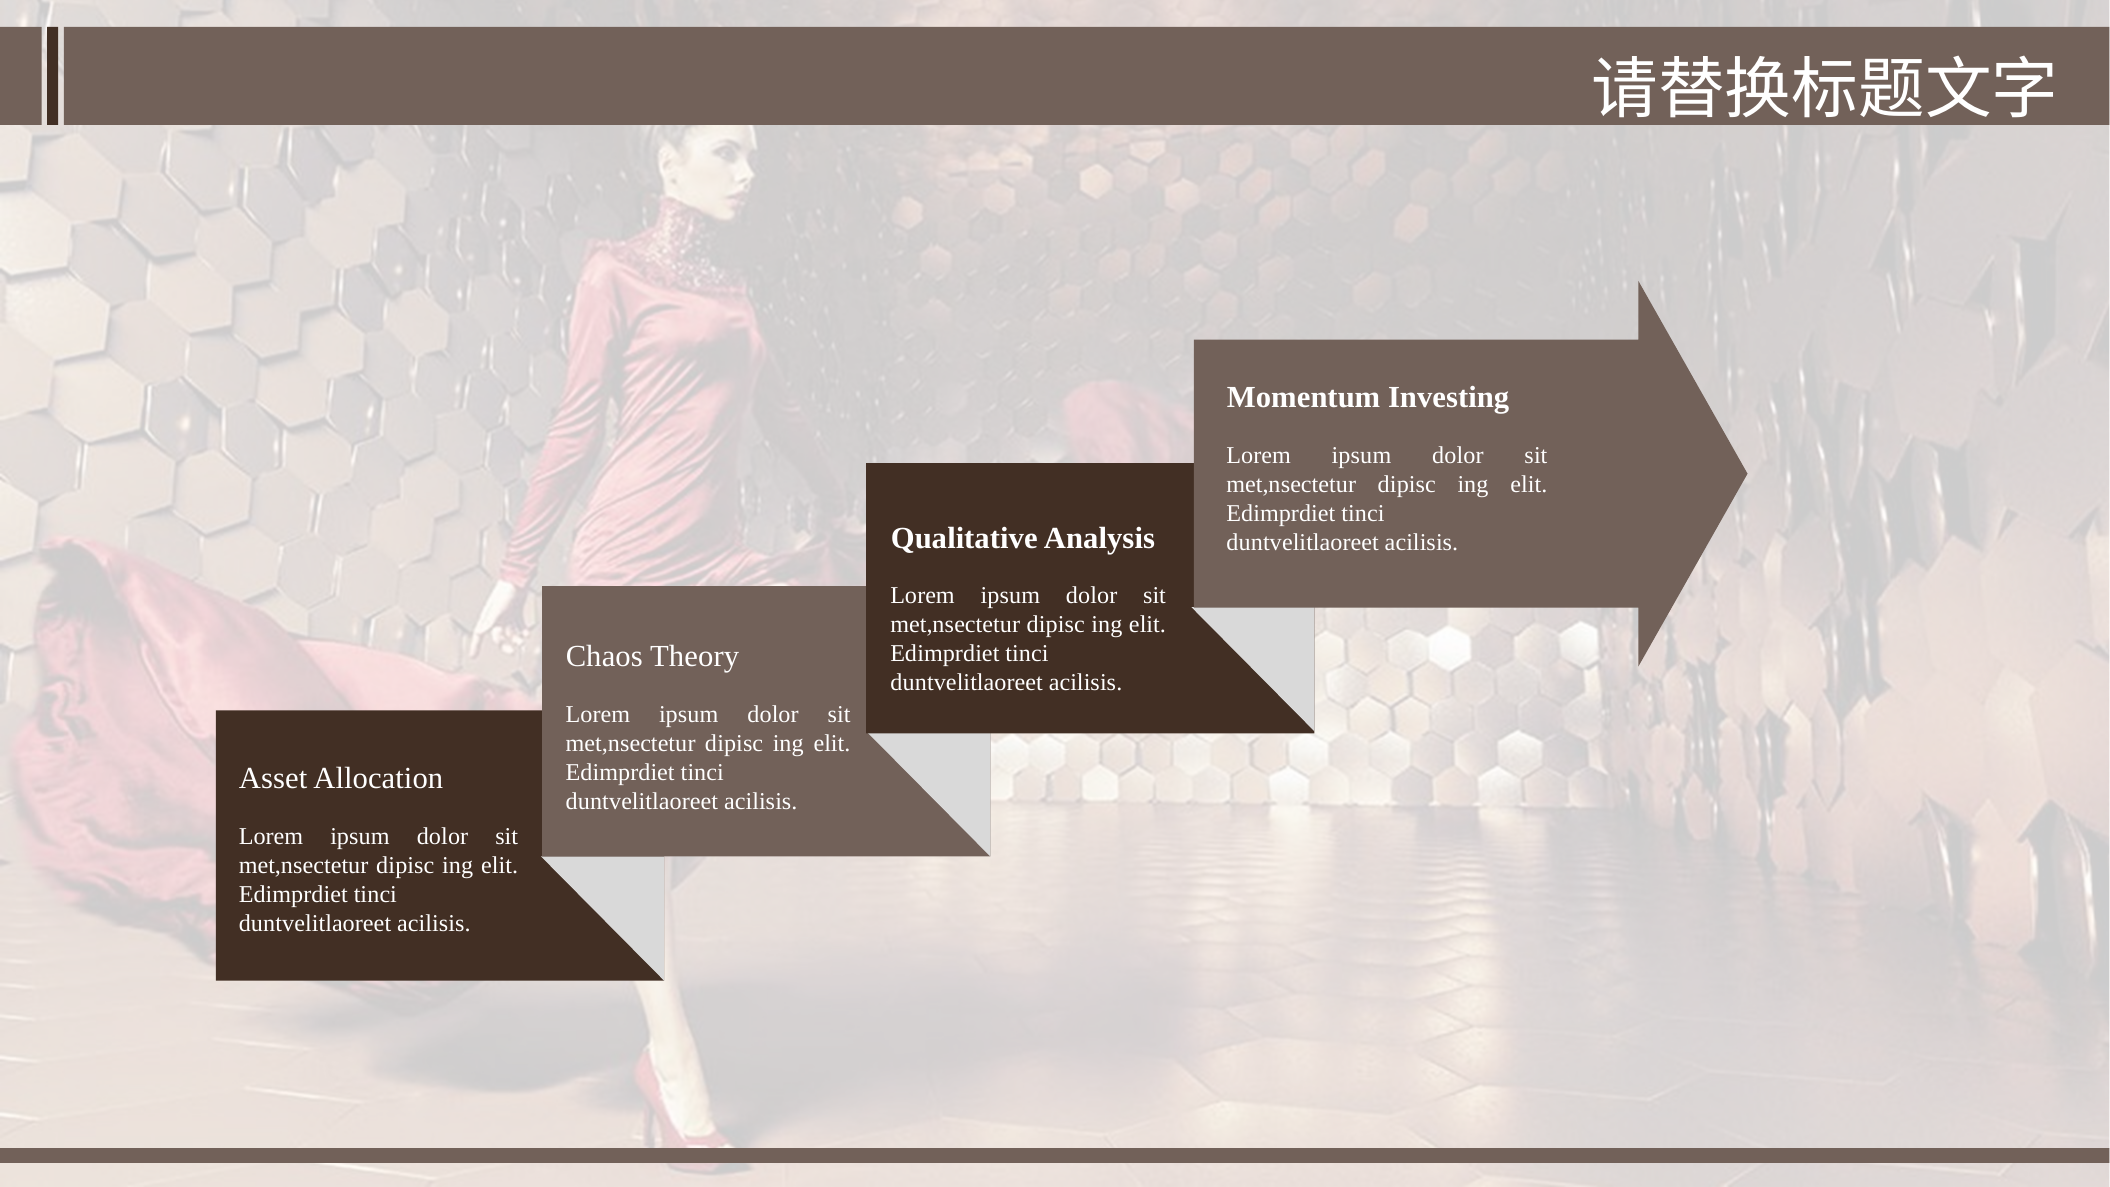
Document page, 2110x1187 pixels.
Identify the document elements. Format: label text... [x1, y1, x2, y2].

text_box [1193, 280, 1748, 667]
text_box [541, 856, 665, 981]
text_box [1194, 608, 1315, 732]
text_box [46, 26, 59, 126]
text_box [866, 463, 1315, 734]
text_box [63, 26, 2110, 126]
text_box [215, 710, 663, 981]
text_box 请替换标题文字 [1576, 37, 2074, 133]
text_box [868, 734, 991, 857]
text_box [551, 628, 851, 816]
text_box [224, 750, 519, 938]
text_box [0, 26, 43, 126]
text_box [542, 586, 989, 857]
text_box [0, 1147, 2110, 1164]
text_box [875, 510, 1194, 697]
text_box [1212, 369, 1548, 557]
